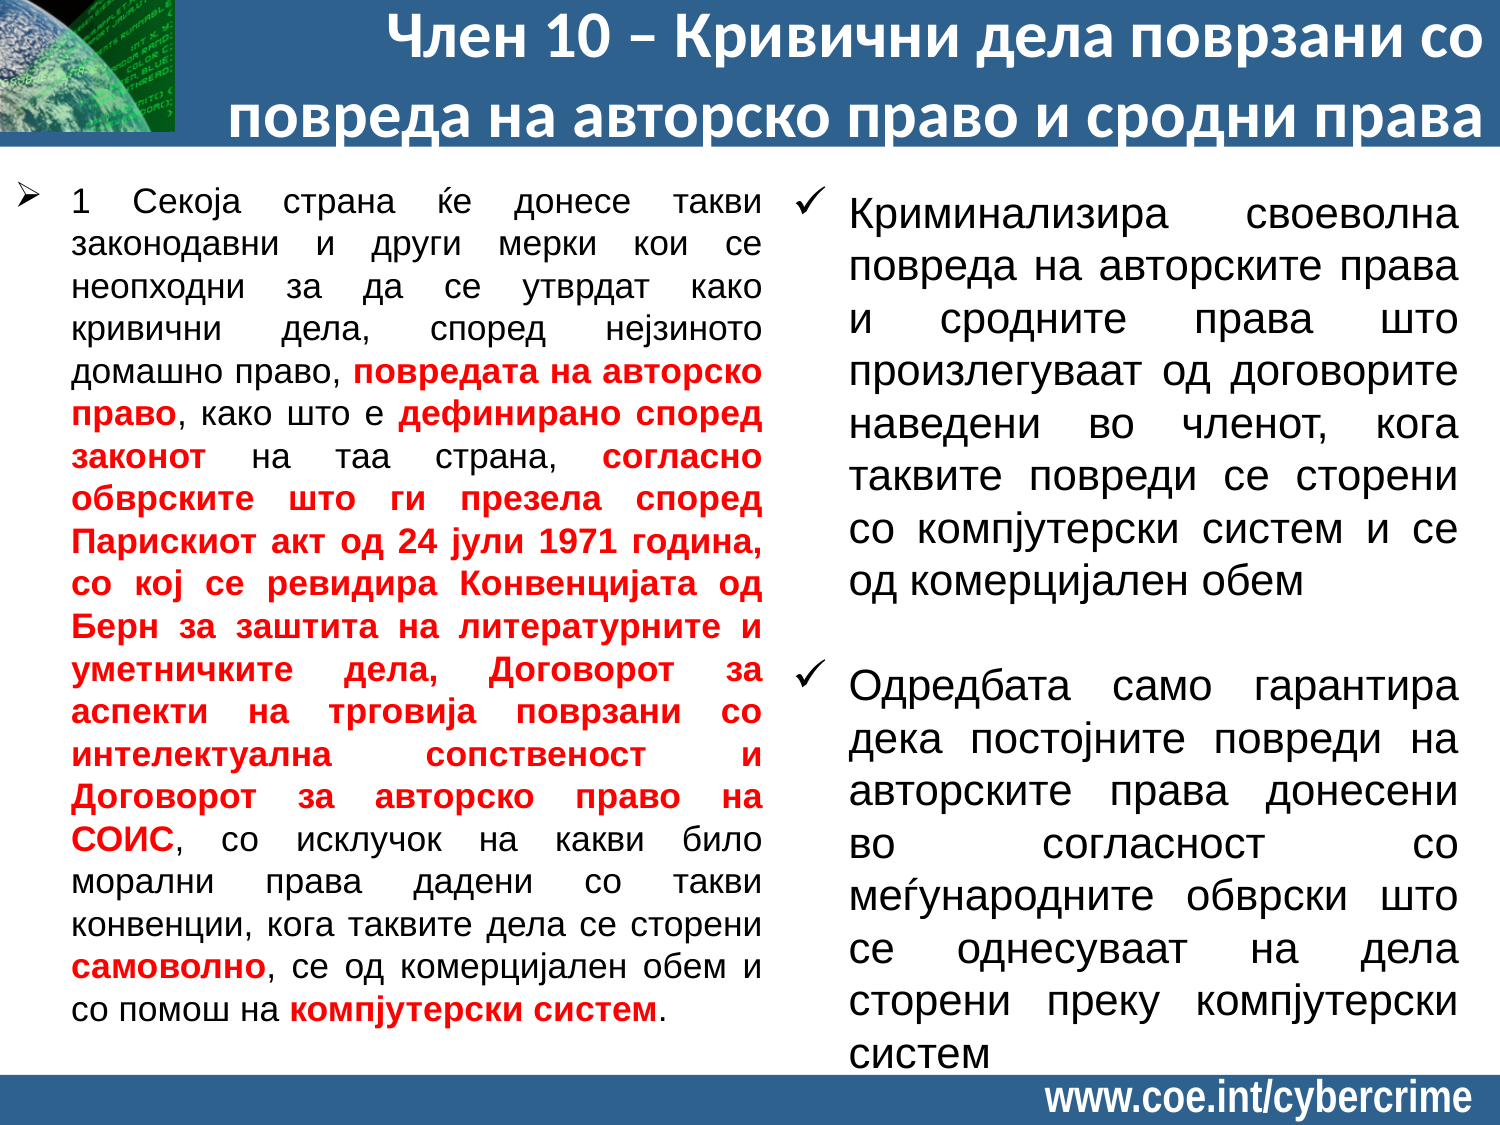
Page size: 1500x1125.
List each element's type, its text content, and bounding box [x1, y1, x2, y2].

text_box www.coe.int/cybercrime [1030, 1059, 1500, 1125]
text_box 1 Секоја страна ќе донесе такви законодавни и други мерки кои се неопходни за да се утврдат како кривични дела, според нејзиното домашно право, повредата на авторско право, како што е дефинирано според законот на таа страна, согласно обврските што ги презела според Парискиот акт од 24 јули 1971 година, со кој се ревидира Конвенцијата од Берн за заштита на литературните и уметничките дела, Договорот за аспекти на трговија поврзани со интелектуална сопственост и Договорот за авторско право на СОИС, со исклучок на какви било морални права дадени со такви конвенции, кога таквите дела се сторени самоволно, се од комерцијален обем и со помош на компјутерски систем. [0, 170, 778, 1036]
text_box [0, 1073, 1030, 1125]
picture [0, 0, 175, 132]
text_box Член 10 – Кривични дела поврзани со повреда на авторско право и сродни права [0, 0, 1500, 149]
text_box Криминализира своеволна повреда на авторските права и сродните права што произлегуваат од договорите наведени во членот, кога таквите повреди се сторени со компјутерски систем и се од комерцијален обем Одредбата само гарантира дека постојните повреди на авторските права донесени во согласност со меѓународните обврски што се однесуваат на дела сторени преку компјутерски систем [777, 176, 1474, 1085]
